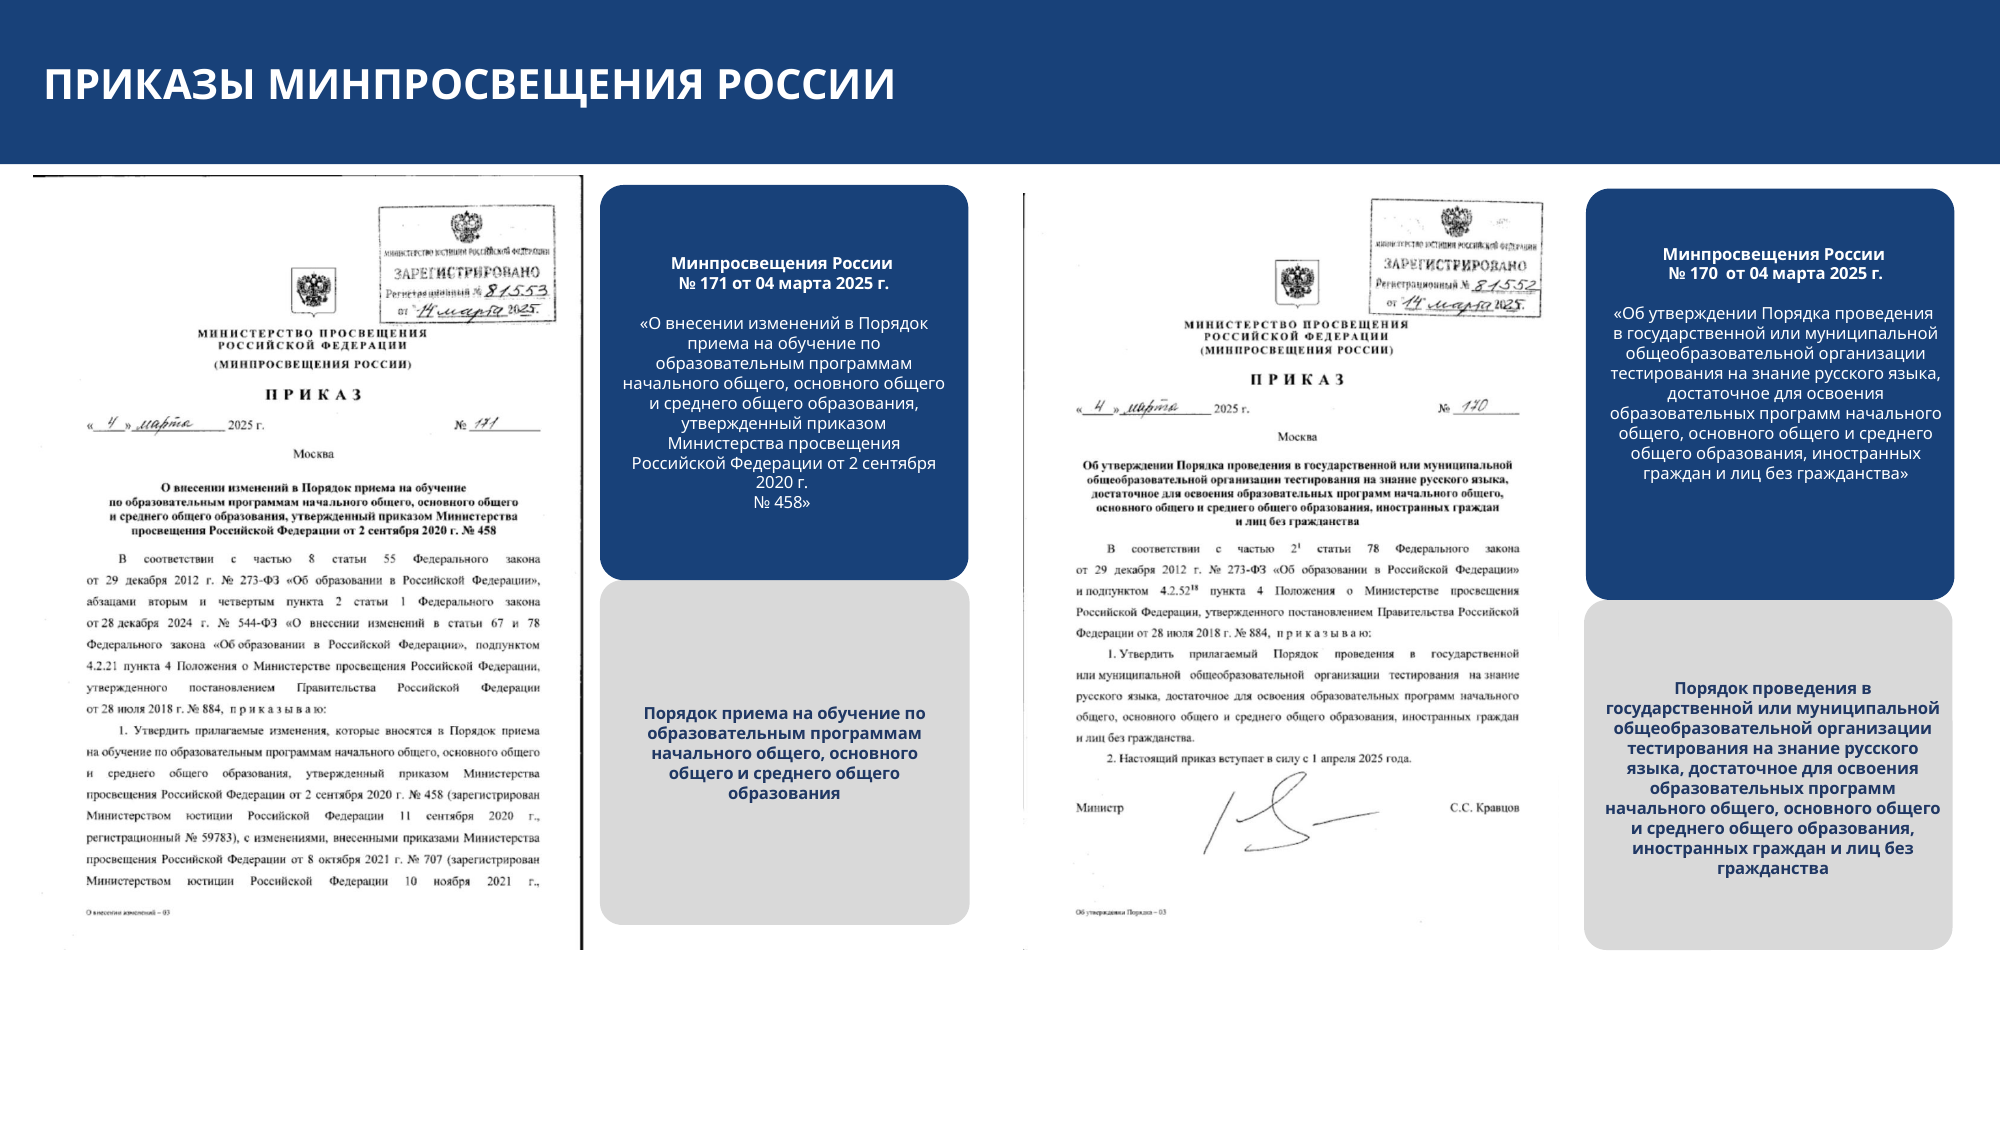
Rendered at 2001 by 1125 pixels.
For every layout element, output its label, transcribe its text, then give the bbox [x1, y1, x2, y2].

text_box [1584, 187, 1956, 601]
text_box Порядок проведения в государственной или муниципальной общеобразовательной организации тестирования на знание русского языка, достаточное для освоения образовательных программ начального общего, основного общего и среднего общего образования, иностранных граждан и лиц без гражданства [1589, 612, 1957, 884]
picture [1023, 193, 1559, 950]
text_box Минпросвещения России № 171 от 04 марта 2025 г. «О внесении изменений в Порядок приема на обучение по образовательным программам начального общего, основного общего и среднего общего образования, утвержденный приказом Министерства просвещения Российской Федерации от 2 сентября 2020 г. № 458» [598, 183, 970, 582]
text_box [1583, 599, 1954, 952]
text_box [0, 0, 2000, 165]
text_box Порядок приема на обучение по образовательным программам начального общего, основного общего и среднего общего образования [598, 580, 971, 926]
picture [33, 175, 584, 950]
text_box Минпросвещения России № 170 от 04 марта 2025 г. «Об утверждении Порядка проведения в государственной или муниципальной общеобразовательной организации тестирования на знание русского языка, достаточное для освоения образовательных программ начального общего, основного общего и среднего общего образования, иностранных граждан и лиц без гражданства» [1589, 237, 1963, 489]
text_box ПРИКАЗЫ МИНПРОСВЕЩЕНИЯ РОССИИ [28, 50, 1623, 116]
